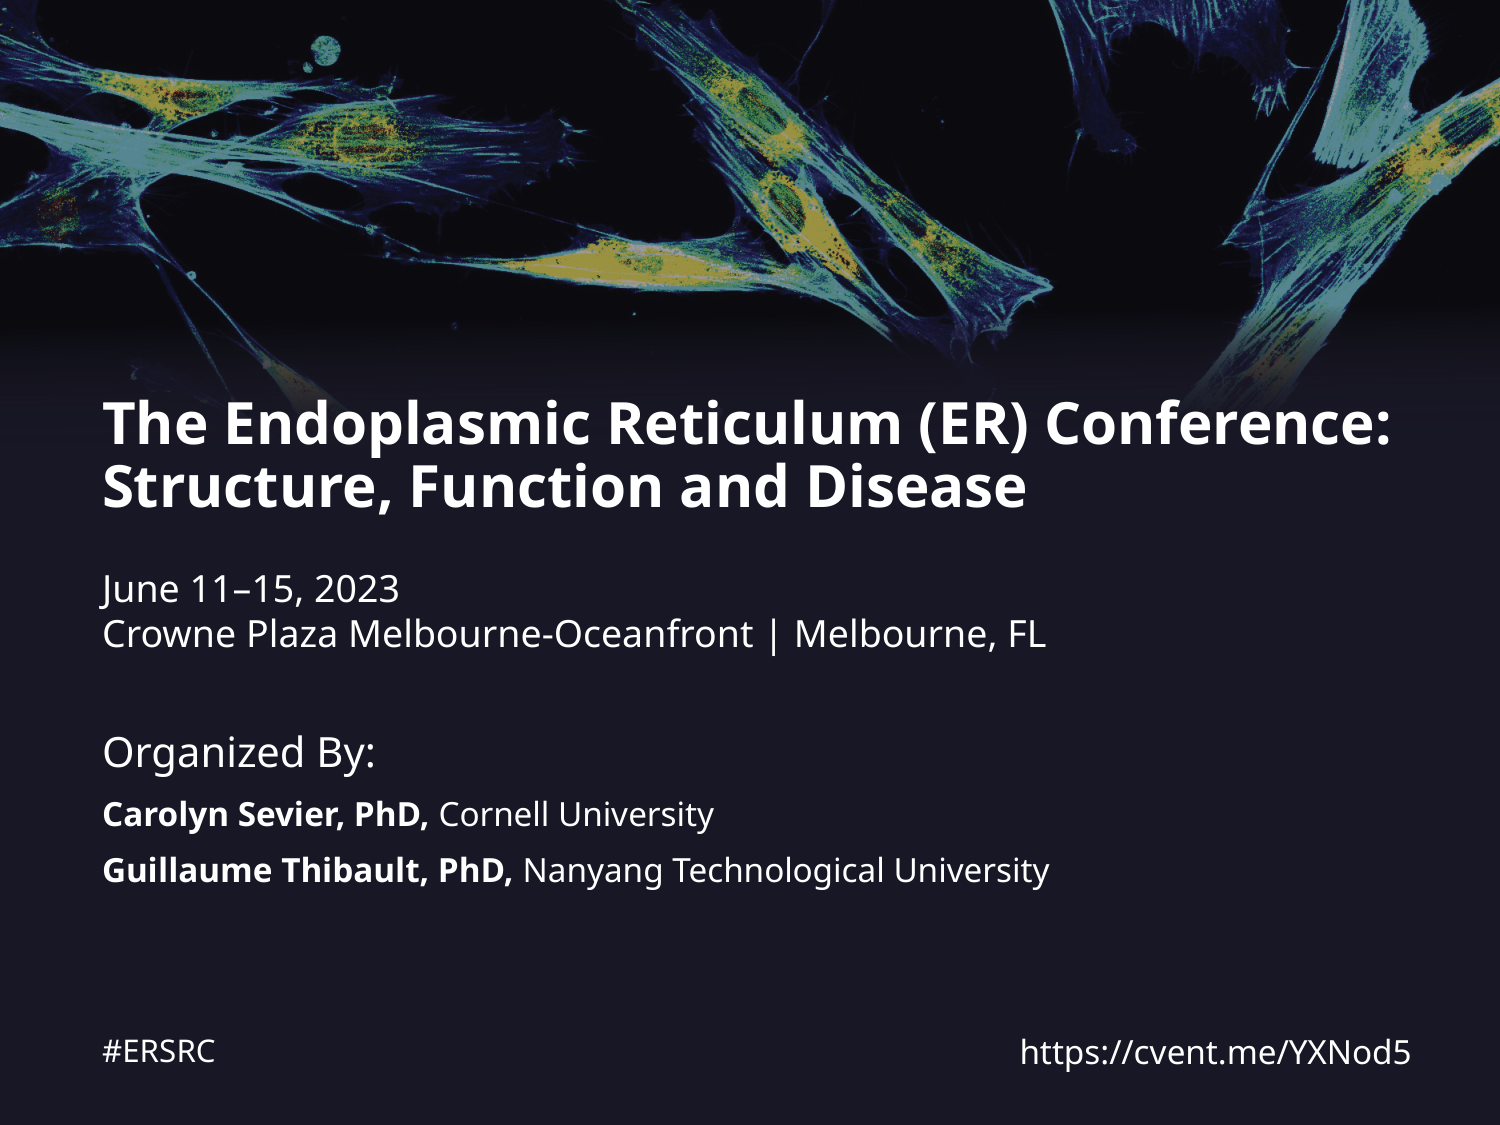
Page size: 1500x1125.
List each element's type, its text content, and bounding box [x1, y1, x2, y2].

text_box Organized By: Carolyn Sevier, PhD, Cornell University Guillaume Thibault, PhD, Nanyang Technological University [86, 723, 1500, 949]
text_box https://cvent.me/YXNod5 [938, 1028, 1428, 1089]
text_box #ERSRC [86, 1028, 576, 1089]
text_box The Endoplasmic Reticulum (ER) Conference: Structure, Function and Disease [87, 386, 1428, 526]
text_box June 11–15, 2023 Crowne Plaza Melbourne-Oceanfront | Melbourne, FL [86, 557, 1413, 684]
picture [0, 0, 1500, 1125]
